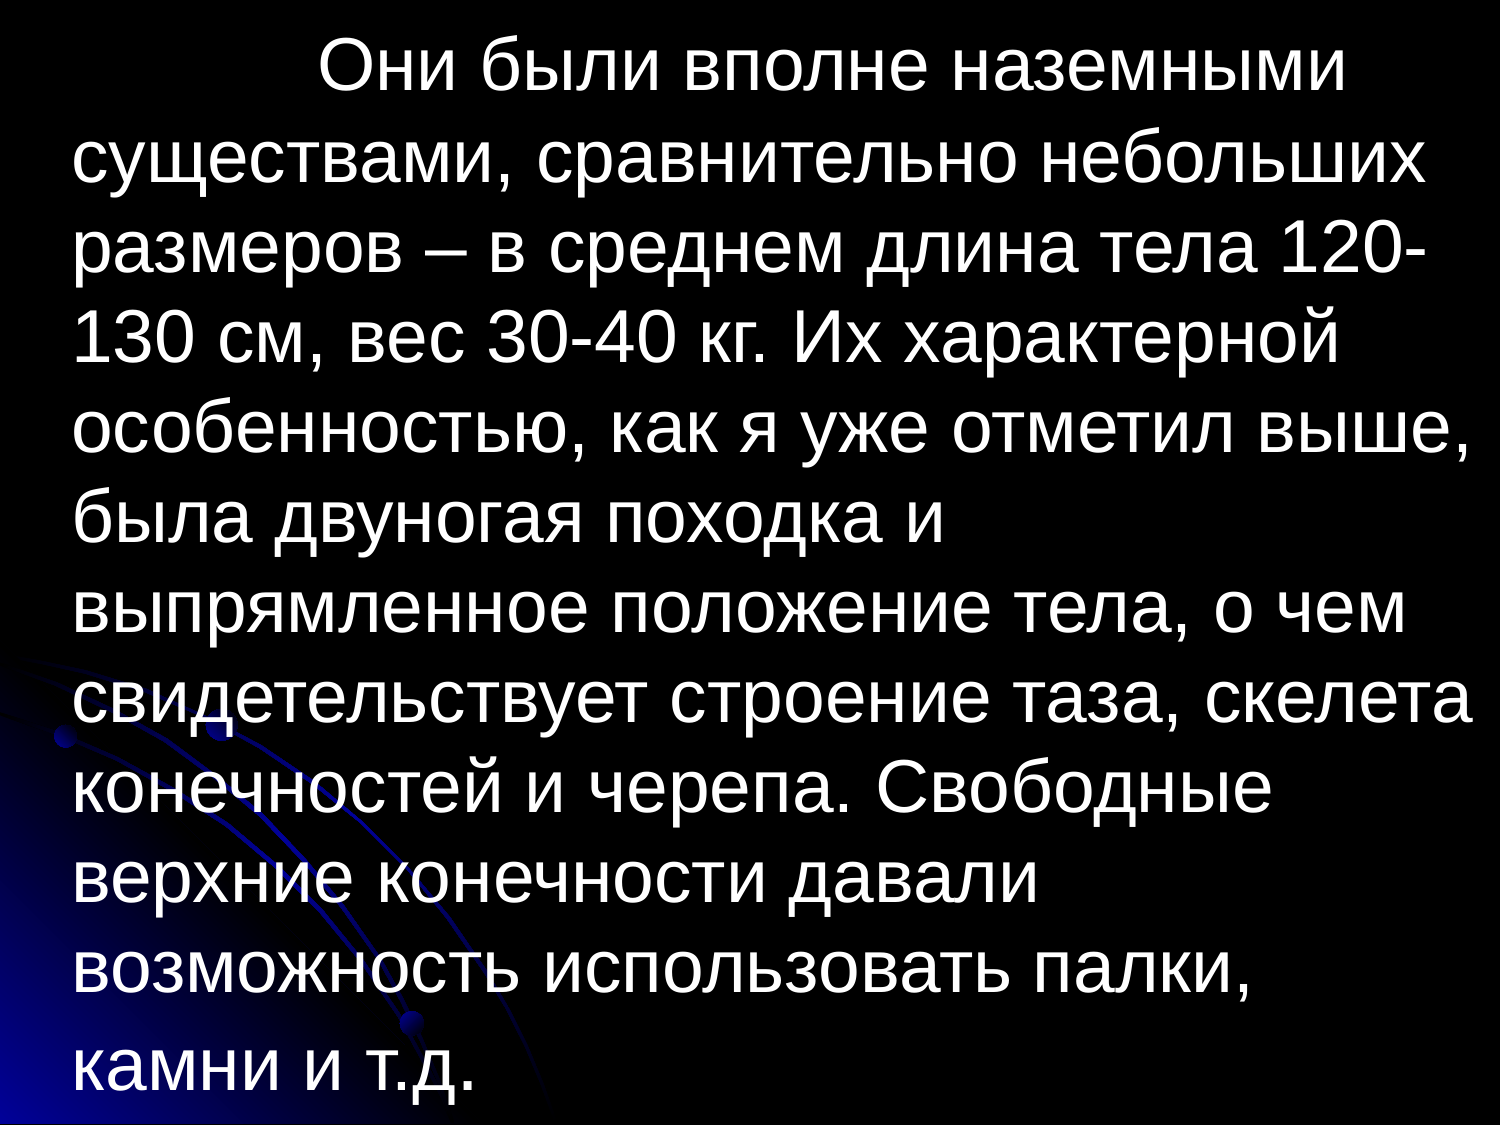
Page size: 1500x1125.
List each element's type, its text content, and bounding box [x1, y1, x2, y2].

list Они были вполне наземными существами, сравнительно небольших размеров – в среднем длина тела 120-130 см, вес 30-40 кг. Их характерной особенностью, как я уже отметил выше, была двуногая походка и выпрямленное положение тела, о чем свидетельствует строение таза, скелета конечностей и черепа. Свободные верхние конечности давали возможность использовать палки, камни и т.д. [0, 0, 1500, 1095]
